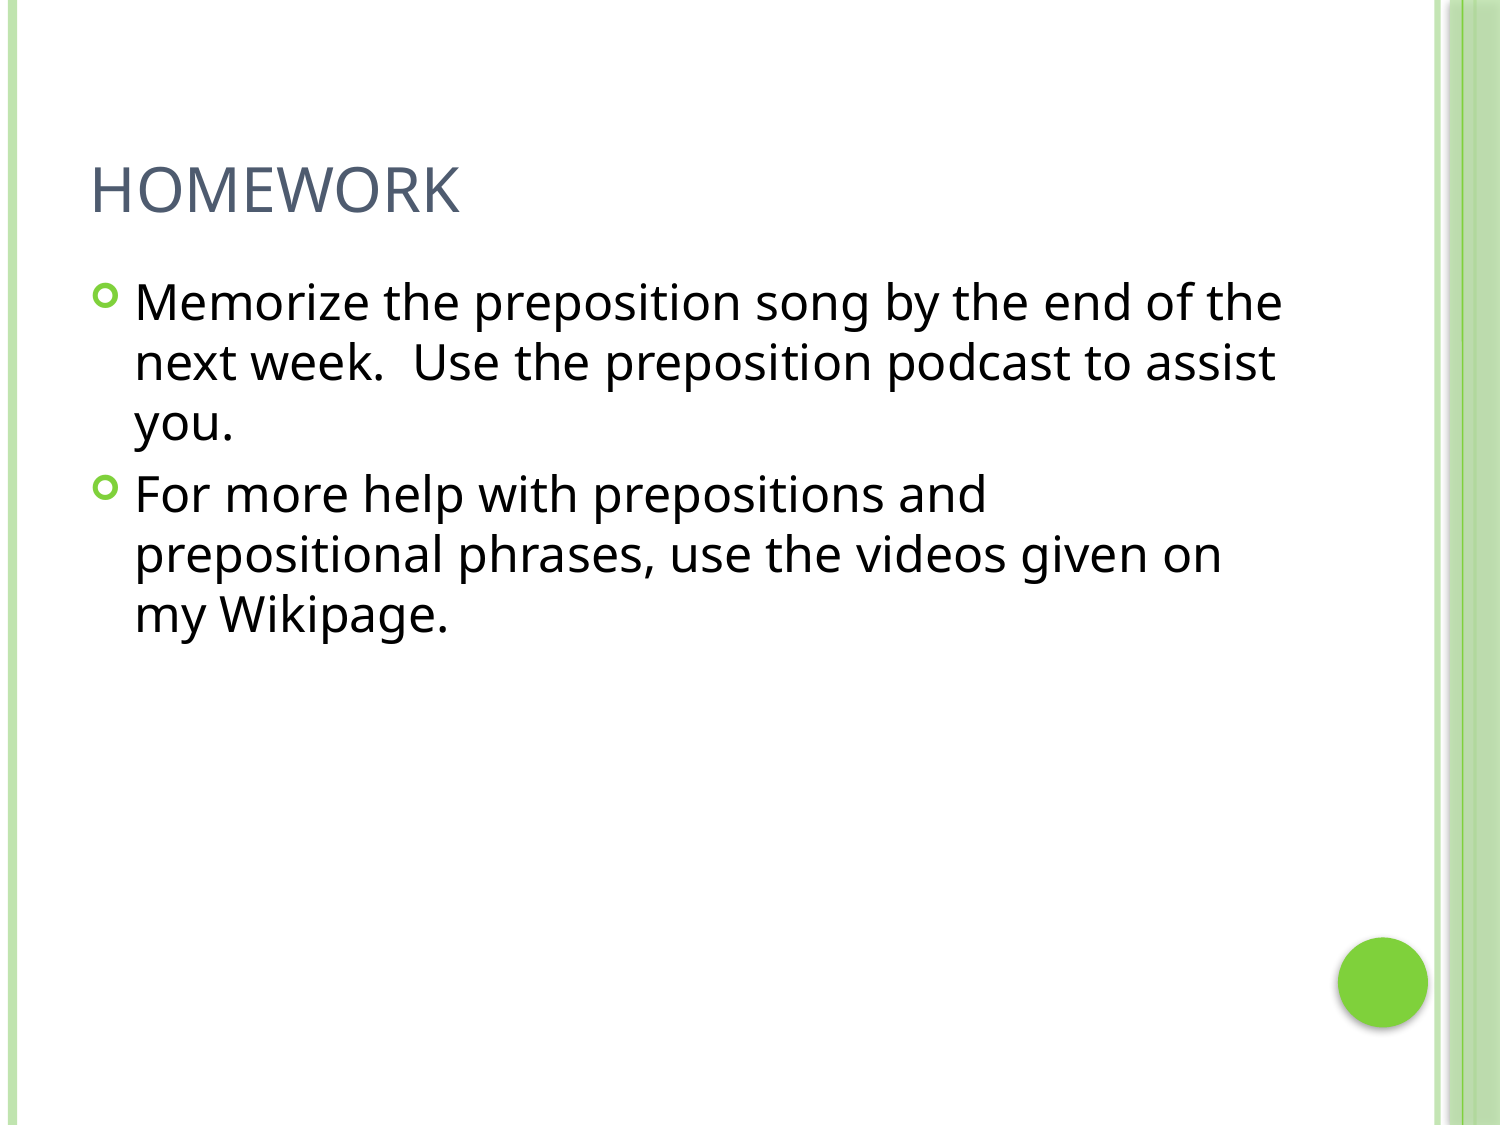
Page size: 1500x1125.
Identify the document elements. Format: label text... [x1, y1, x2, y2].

title Homework [75, 45, 1300, 233]
list Memorize the preposition song by the end of the next week. Use the preposition podcast to assist you. For more help with prepositions and prepositional phrases, use the videos given on my Wikipage. [75, 262, 1300, 1062]
